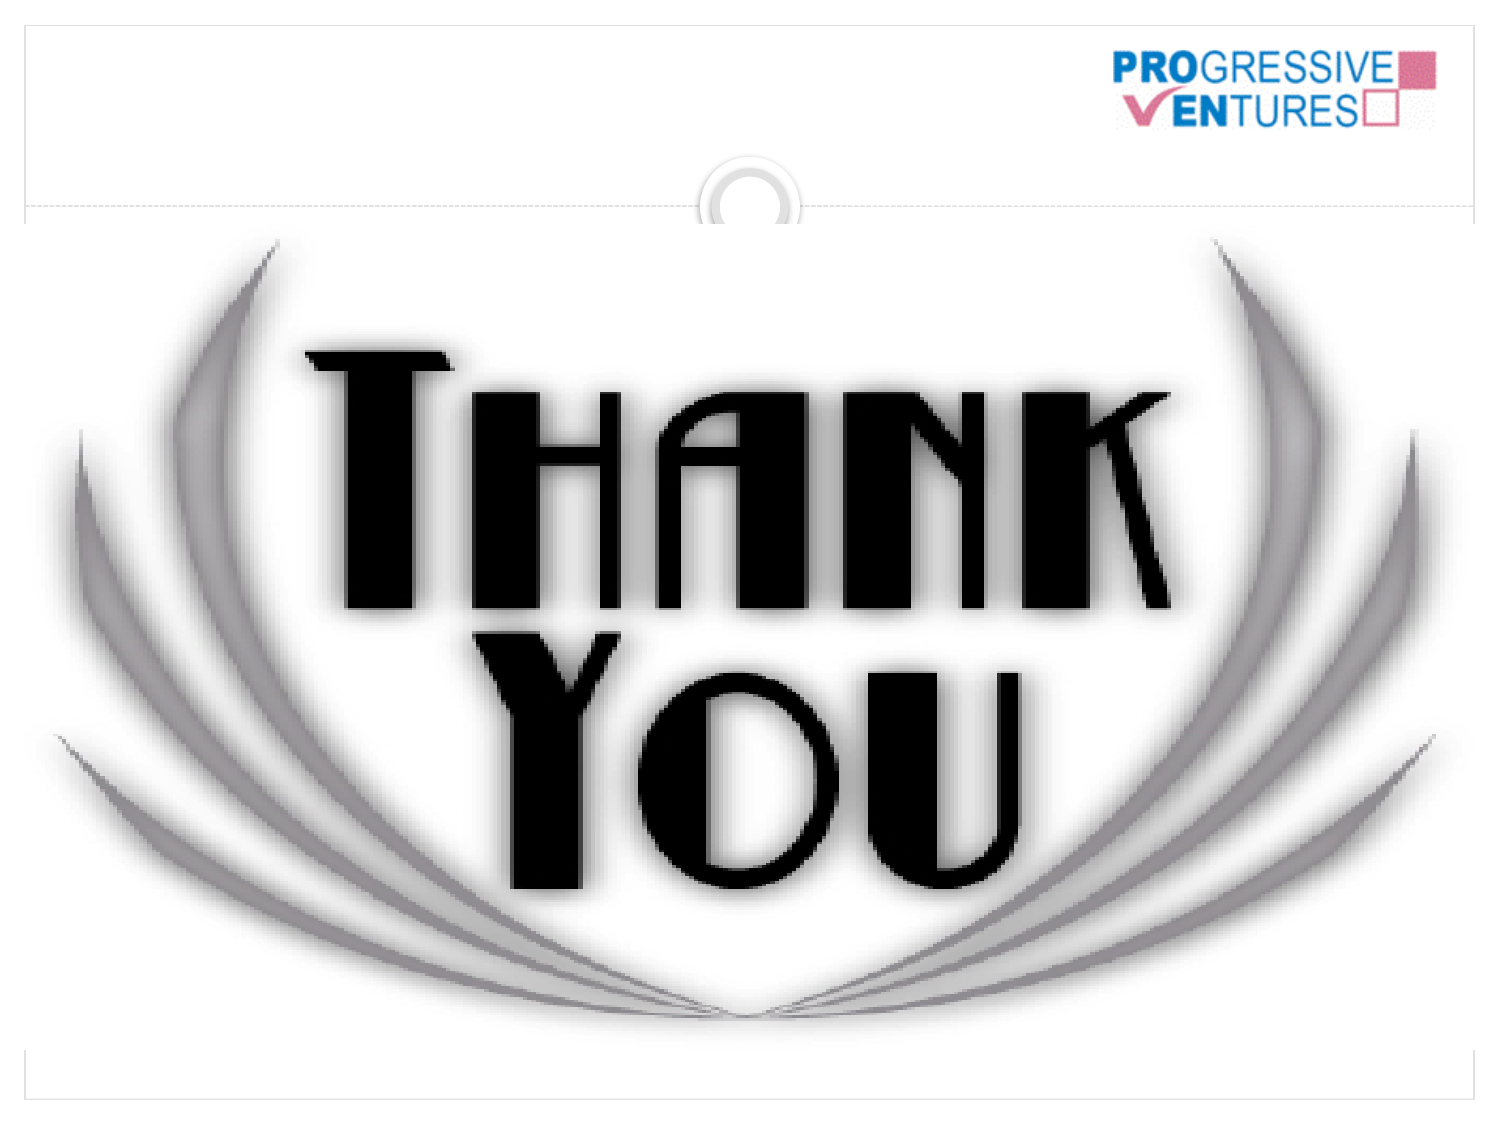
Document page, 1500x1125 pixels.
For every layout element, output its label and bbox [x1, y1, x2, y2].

picture [1112, 49, 1439, 130]
list [24, 224, 1476, 1051]
